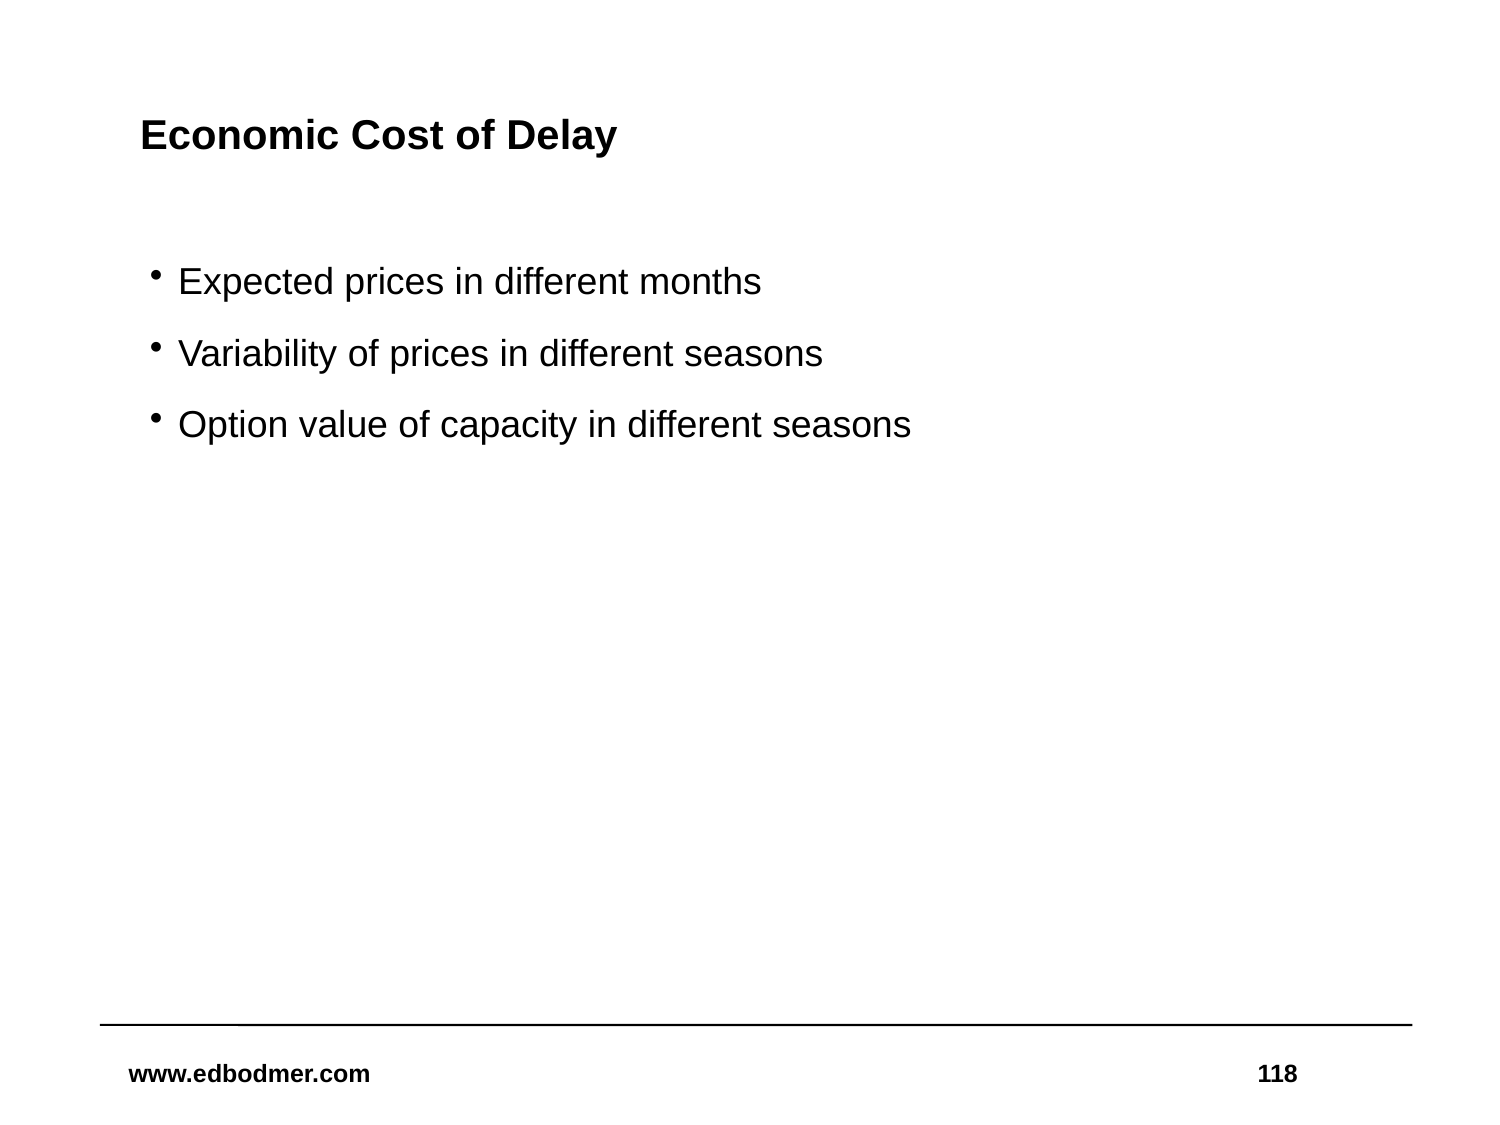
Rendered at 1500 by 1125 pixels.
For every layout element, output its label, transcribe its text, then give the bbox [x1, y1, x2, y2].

list Expected prices in different months Variability of prices in different seasons Option value of capacity in different seasons [125, 249, 1375, 1000]
title Economic Cost of Delay [125, 99, 1288, 225]
